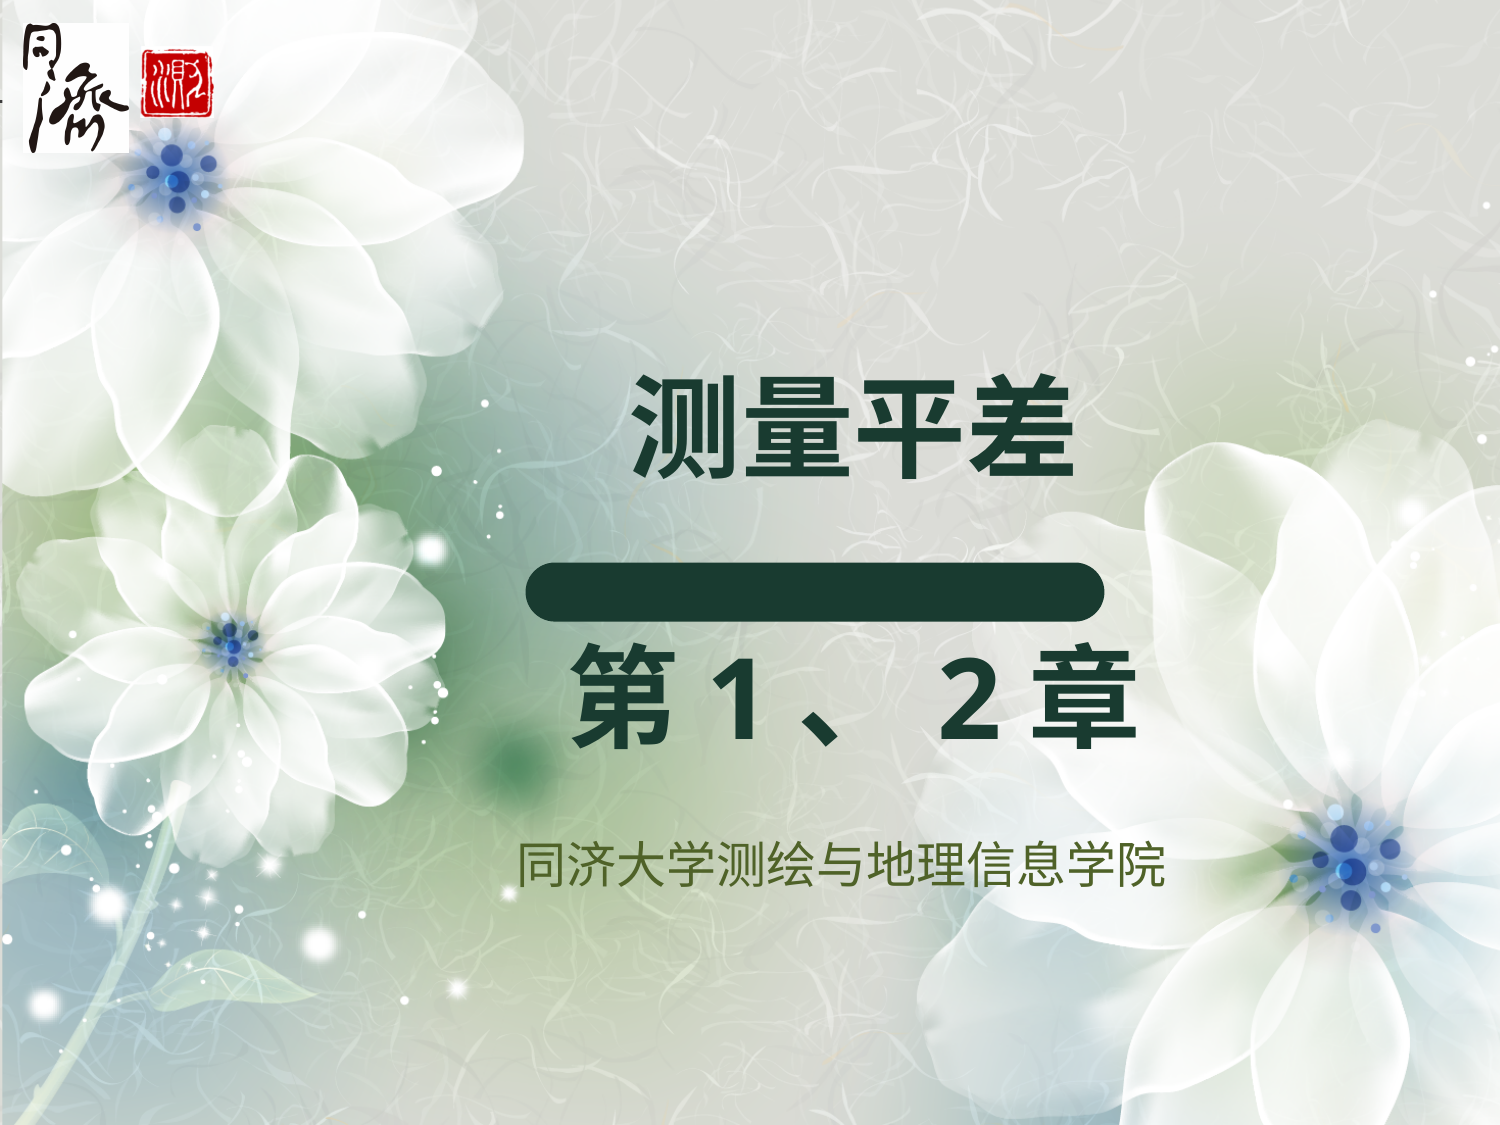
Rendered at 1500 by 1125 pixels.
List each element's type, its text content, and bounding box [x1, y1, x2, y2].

picture [0, 0, 1500, 1125]
text_box 同济大学测绘与地理信息学院 [433, 808, 1289, 902]
title 测量平差 第1、2章 [324, 257, 1384, 997]
